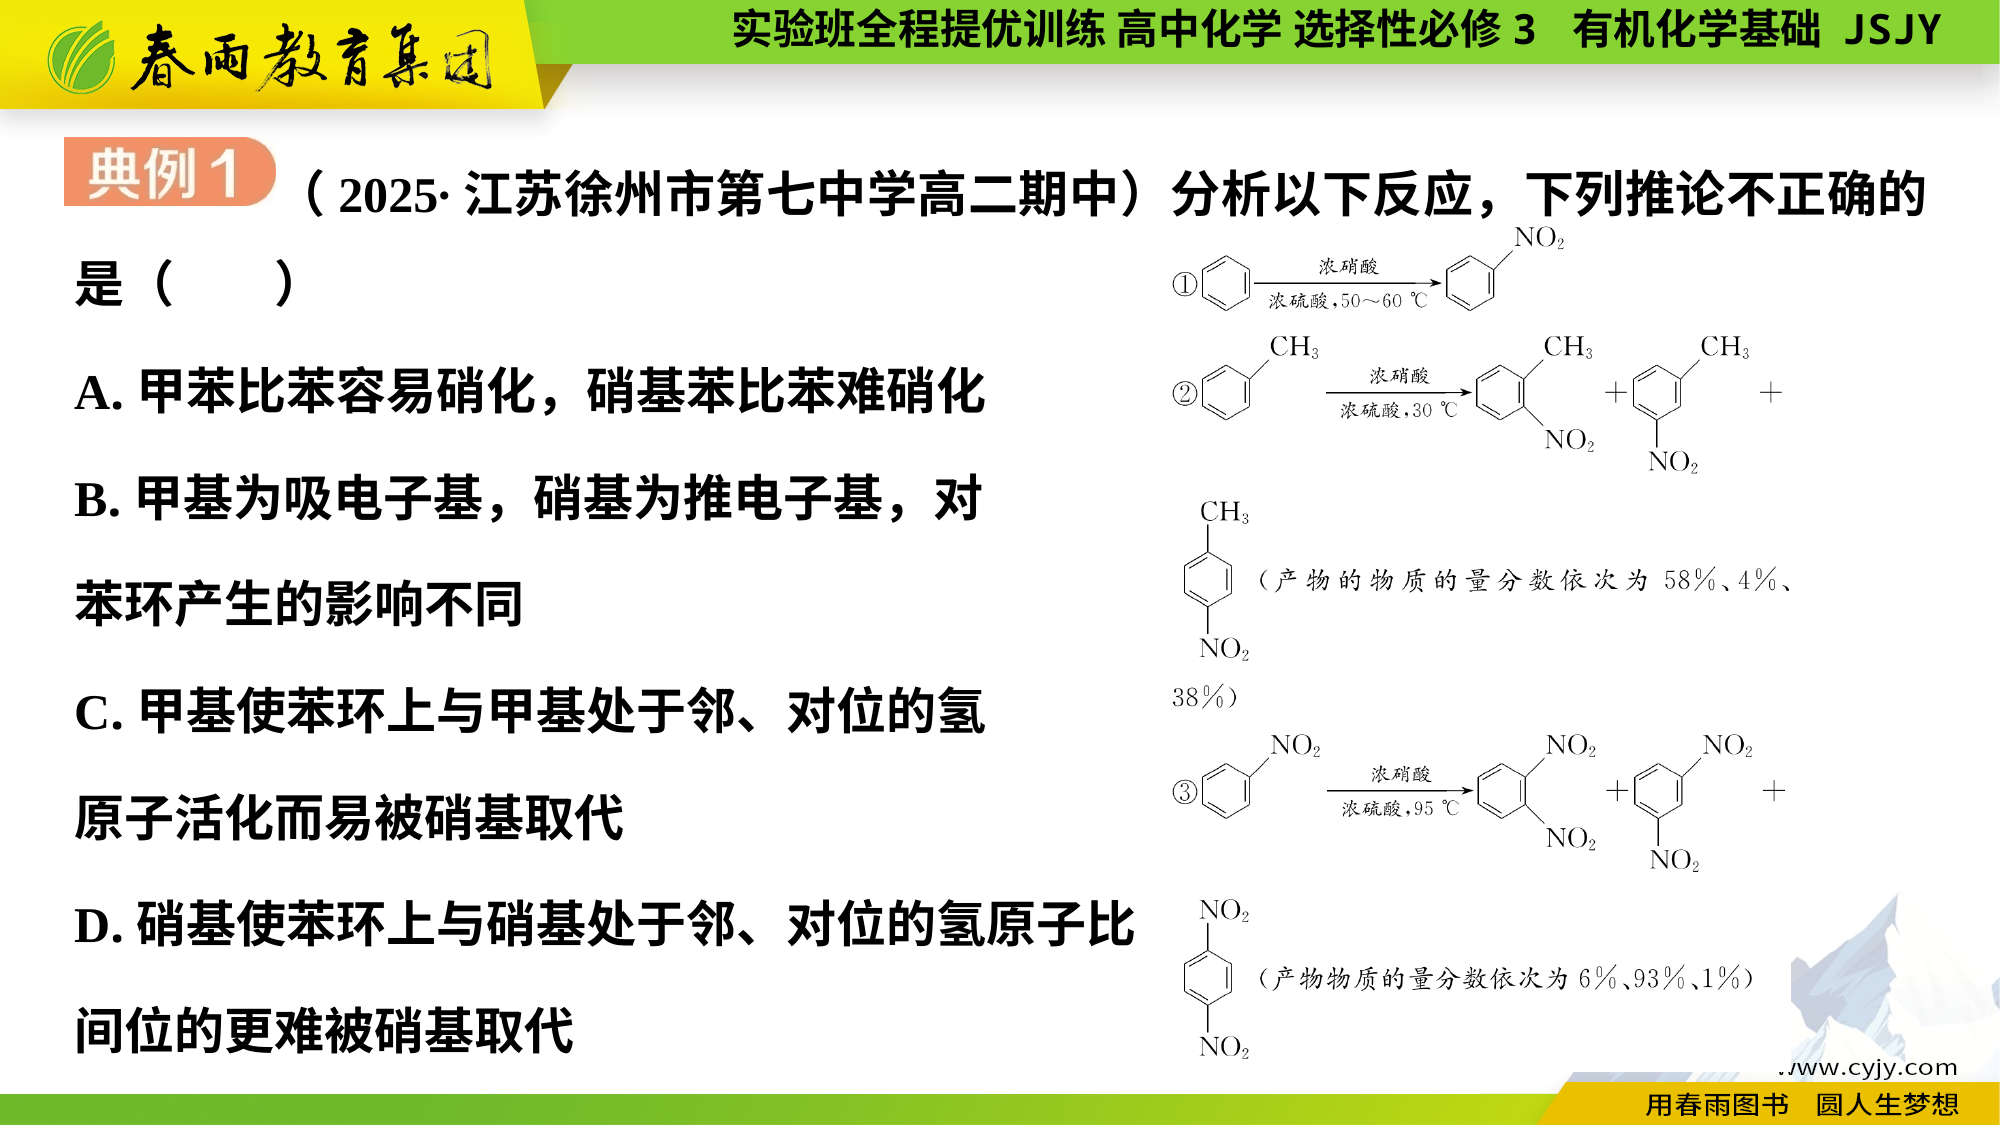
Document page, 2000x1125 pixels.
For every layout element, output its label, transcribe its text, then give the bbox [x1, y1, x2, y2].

picture [0, 0, 2000, 1125]
list （2025∙江苏徐州市第七中学高二期中）分析以下反应，下列推论不正确的是（ ） A.甲苯比苯容易硝化，硝基苯比苯难硝化 B.甲基为吸电子基，硝基为推电子基，对 苯环产生的影响不同 C.甲基使苯环上与甲基处于邻、对位的氢 原子活化而易被硝基取代 D.硝基使苯环上与硝基处于邻、对位的氢原子比 间位的更难被硝基取代 [59, 125, 1944, 1077]
